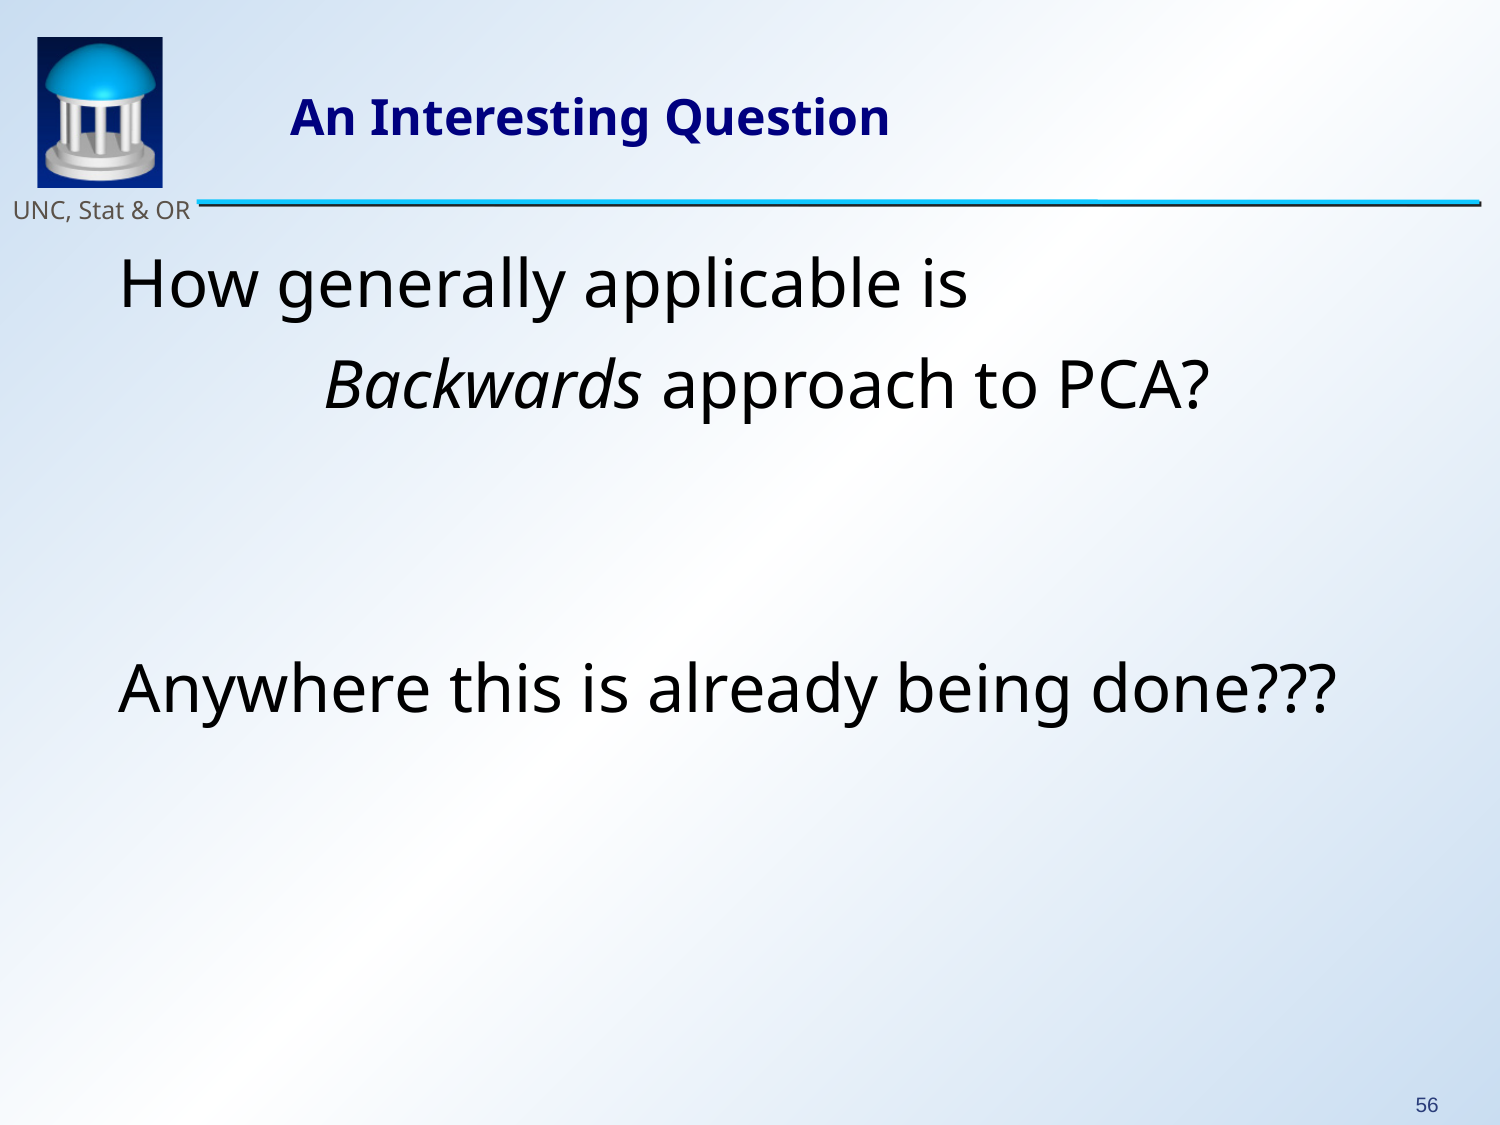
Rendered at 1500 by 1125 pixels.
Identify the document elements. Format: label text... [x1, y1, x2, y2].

title An Interesting Question [274, 74, 1448, 156]
list How generally applicable is Backwards approach to PCA? Anywhere this is already being done??? [103, 224, 1432, 1076]
